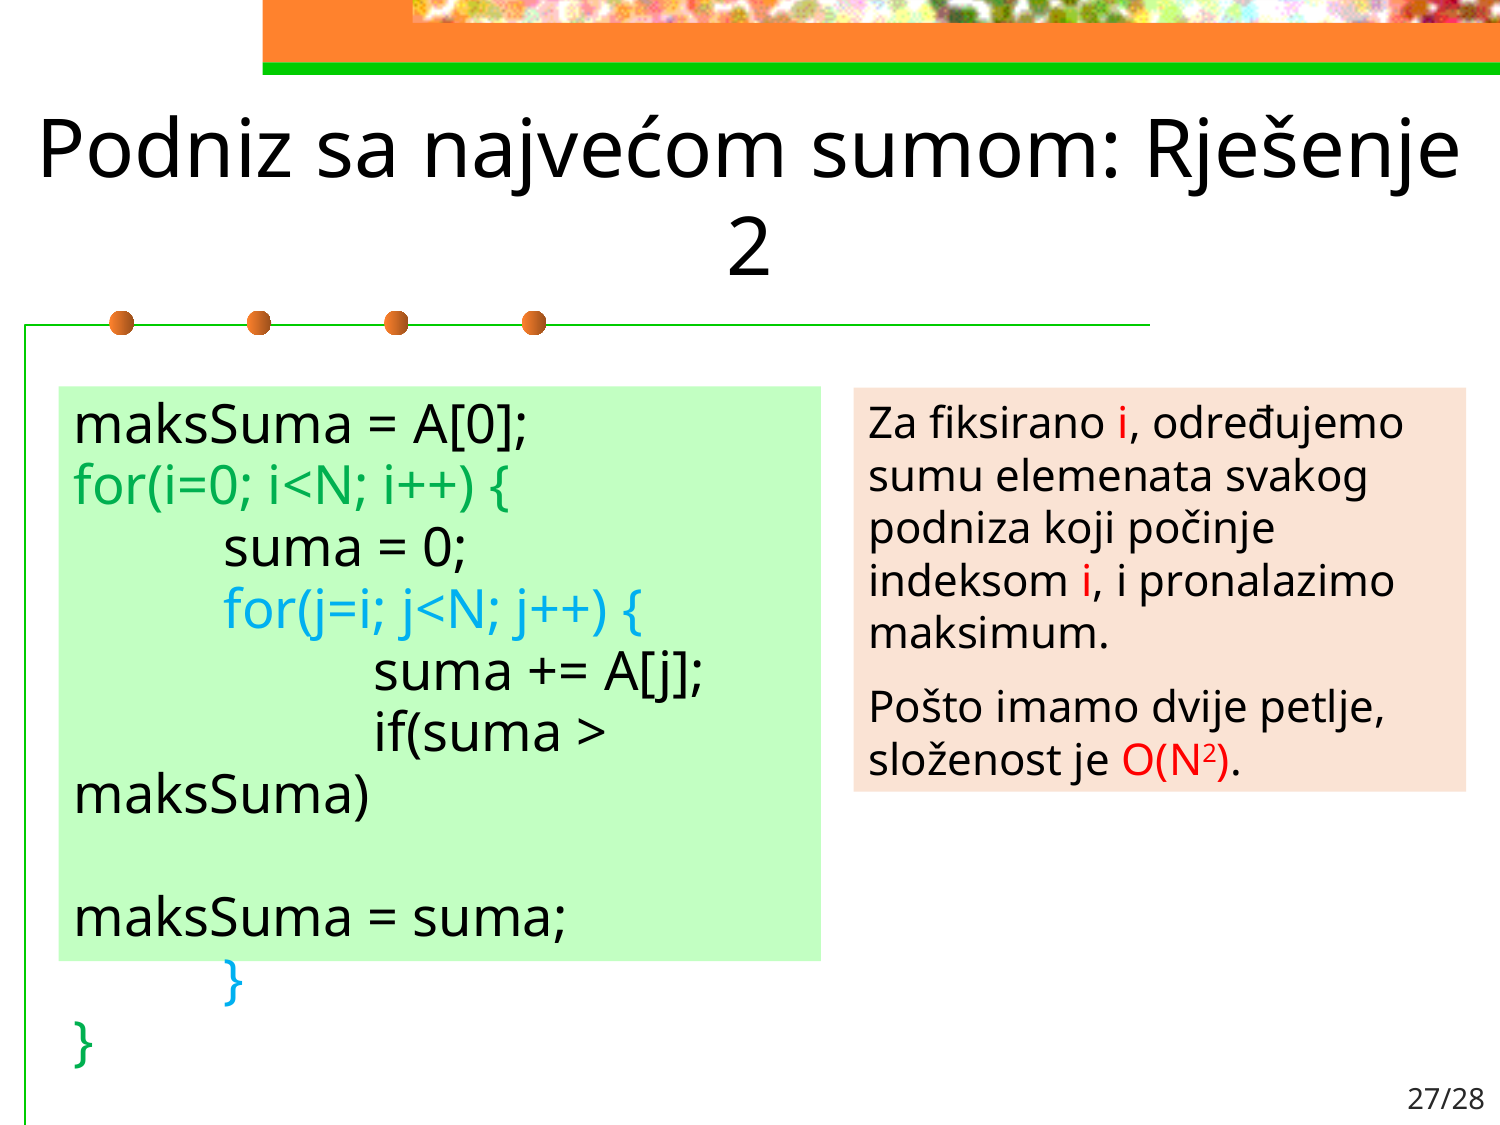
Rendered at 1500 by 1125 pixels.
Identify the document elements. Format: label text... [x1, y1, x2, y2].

text_box maksSuma = A[0]; for(i=0; i<N; i++) { suma = 0; for(j=i; j<N; j++) { suma += A[j]; if(suma > maksSuma) maksSuma = suma; } } [58, 386, 821, 962]
picture [412, 0, 1500, 23]
text_box 27/28 [1374, 1072, 1500, 1123]
title Podniz sa najvećom sumom: Rješenje 2 [6, 99, 1494, 288]
text_box Za fiksirano i, određujemo sumu elemenata svakog podniza koji počinje indeksom i, i pronalazimo maksimum. Pošto imamo dvije petlje, složenost je O(N2). [853, 387, 1467, 792]
